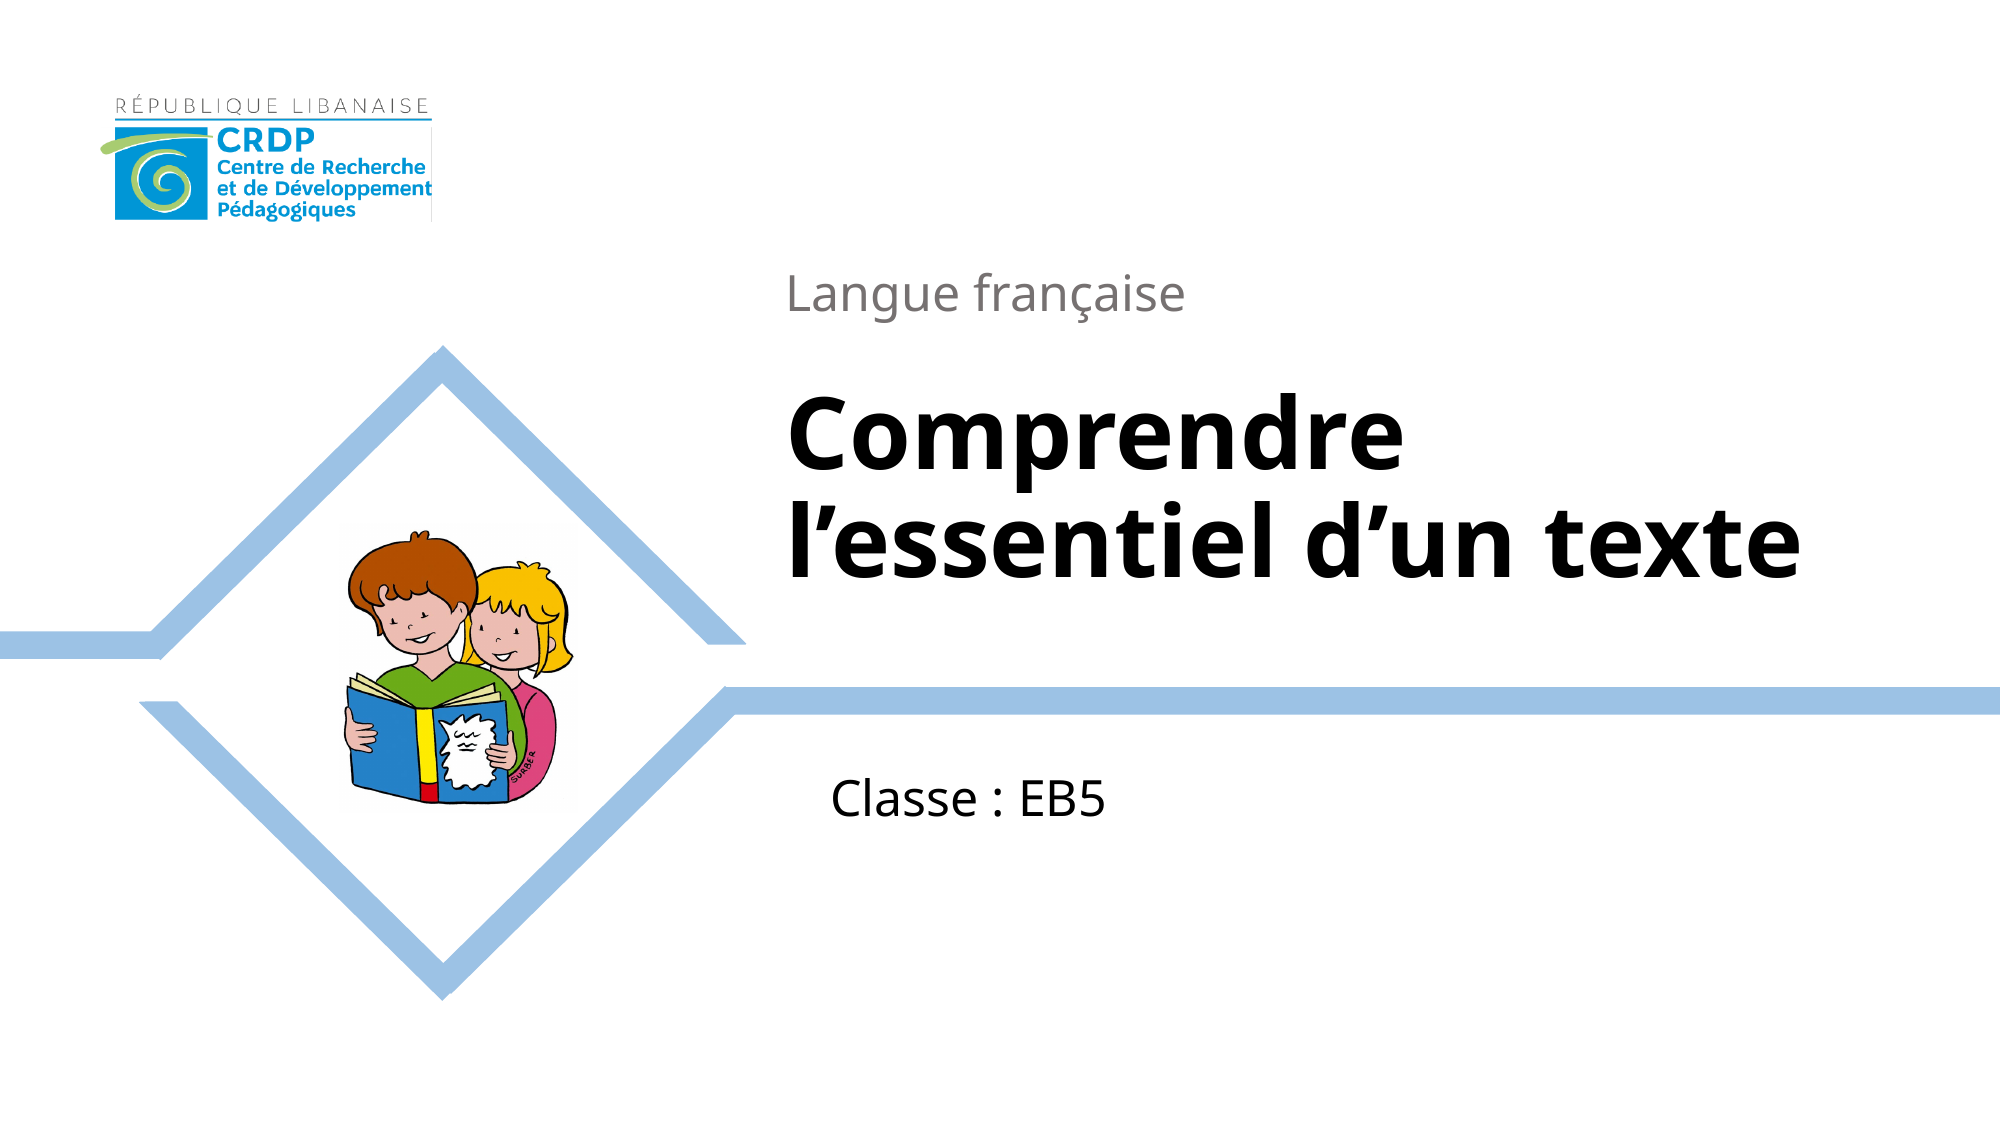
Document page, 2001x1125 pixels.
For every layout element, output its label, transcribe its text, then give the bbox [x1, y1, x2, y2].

text_box Classe : EB5 [814, 728, 1877, 856]
picture [338, 522, 578, 813]
text_box Langue française [770, 254, 1833, 329]
title Comprendre l’essentiel d’un texte [770, 375, 1899, 607]
picture [100, 93, 432, 222]
